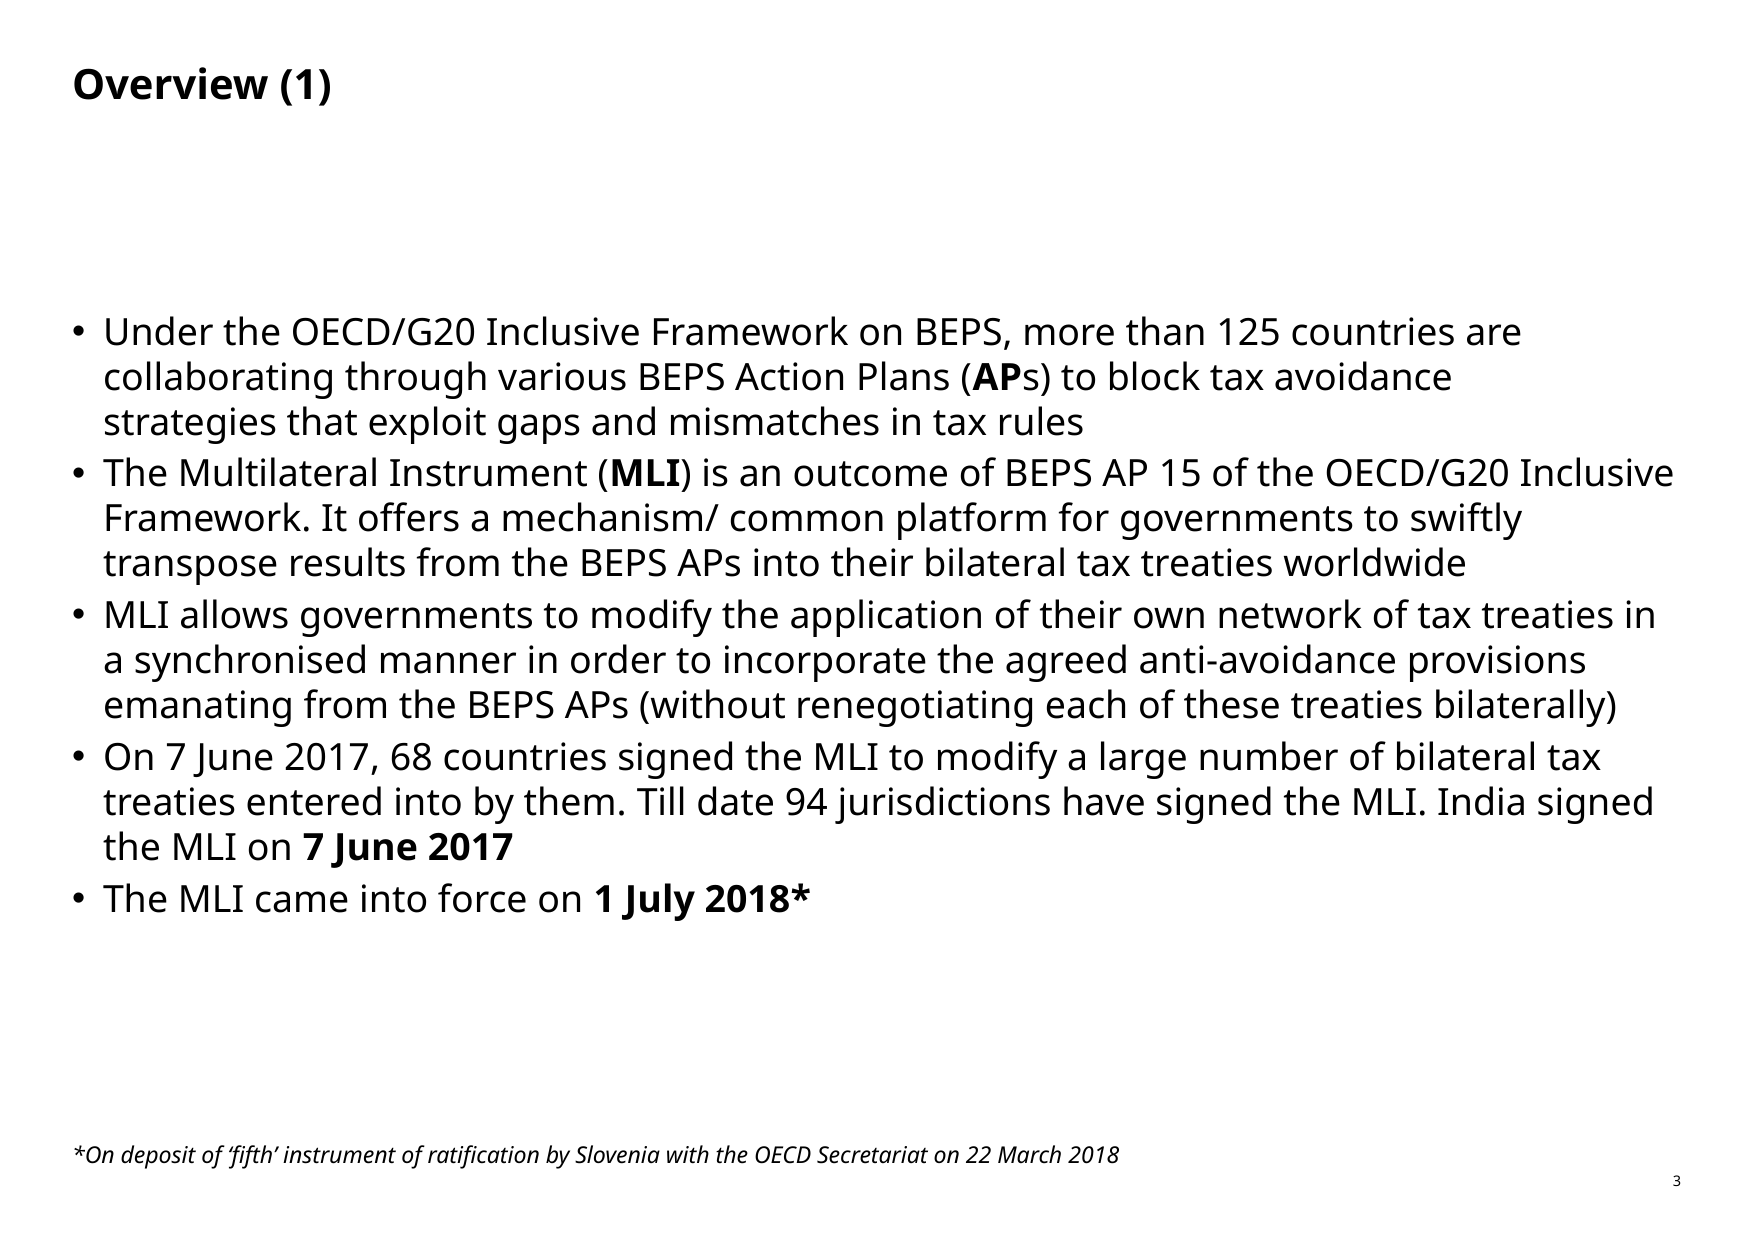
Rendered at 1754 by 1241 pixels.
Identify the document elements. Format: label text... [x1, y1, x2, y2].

title Overview (1) [72, 57, 1678, 118]
list Under the OECD/G20 Inclusive Framework on BEPS, more than 125 countries are collaborating through various BEPS Action Plans (APs) to block tax avoidance strategies that exploit gaps and mismatches in tax rules The Multilateral Instrument (MLI) is an outcome of BEPS AP 15 of the OECD/G20 Inclusive Framework. It offers a mechanism/ common platform for governments to swiftly transpose results from the BEPS APs into their bilateral tax treaties worldwide MLI allows governments to modify the application of their own network of tax treaties in a synchronised manner in order to incorporate the agreed anti-avoidance provisions emanating from the BEPS APs (without renegotiating each of these treaties bilaterally) On 7 June 2017, 68 countries signed the MLI to modify a large number of bilateral tax treaties entered into by them. Till date 94 jurisdictions have signed the MLI. India signed the MLI on 7 June 2017 The MLI came into force on 1 July 2018* [72, 307, 1678, 1154]
text_box *On deposit of ‘fifth’ instrument of ratification by Slovenia with the OECD Secretariat on 22 March 2018 [72, 1140, 1616, 1168]
